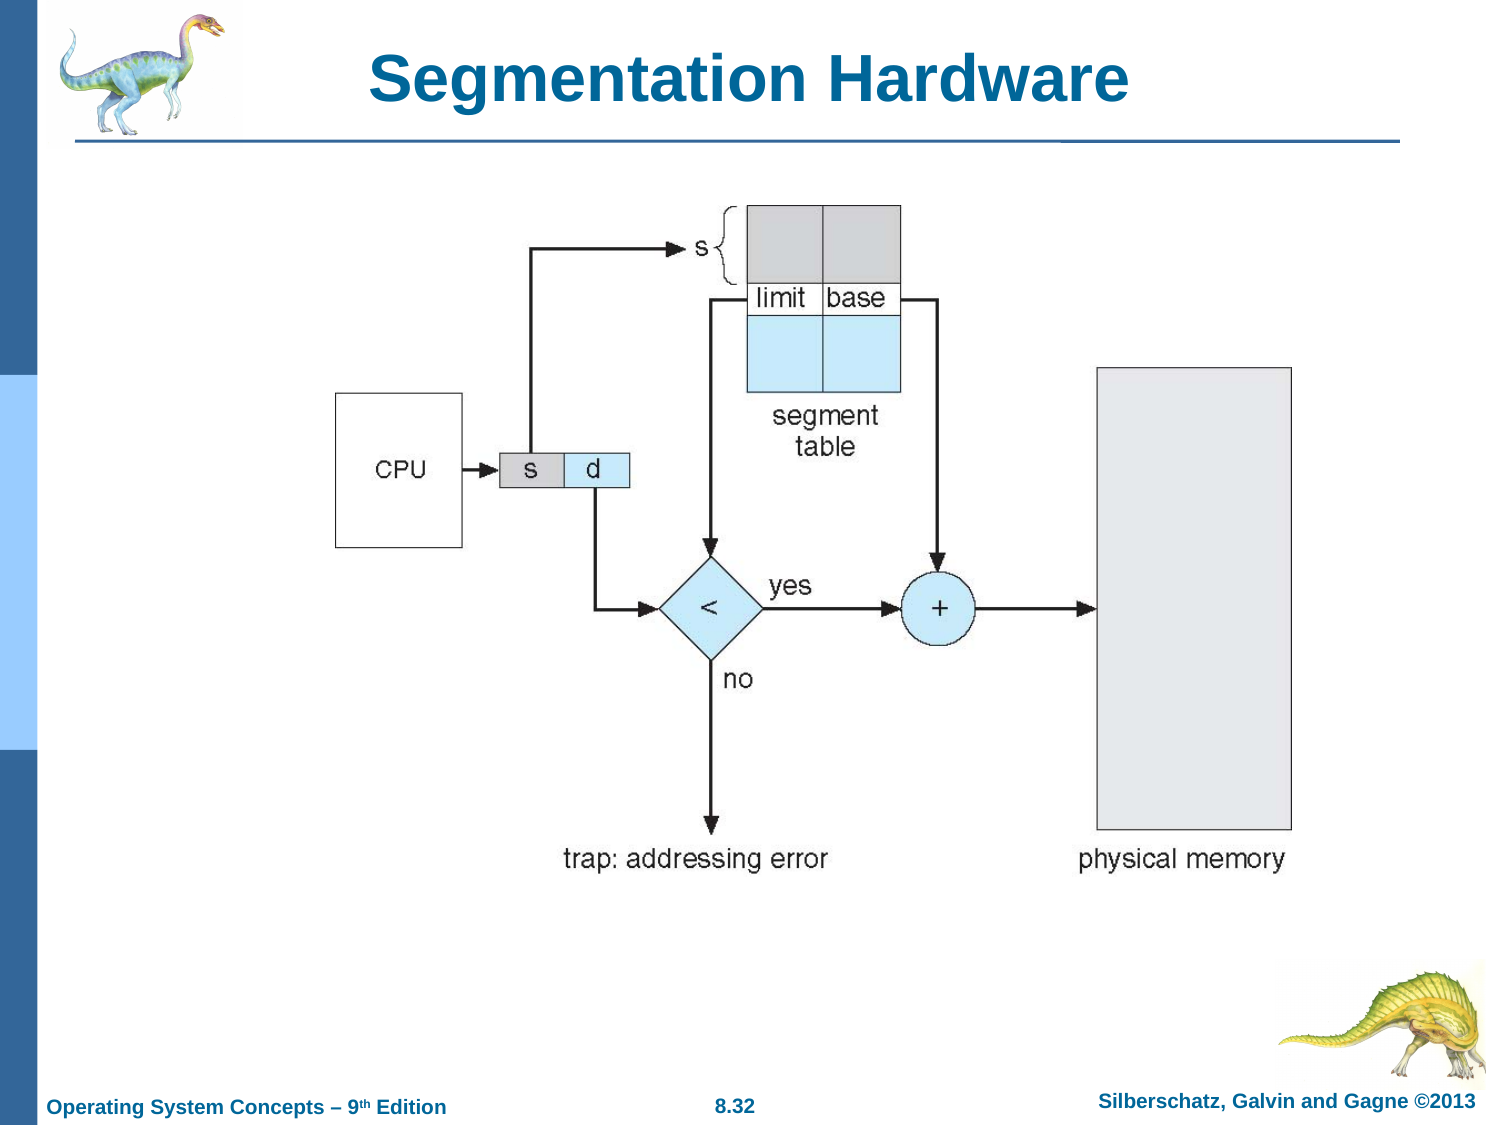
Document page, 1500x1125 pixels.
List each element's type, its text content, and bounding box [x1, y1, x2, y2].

picture [46, 0, 243, 149]
title Segmentation Hardware [74, 27, 1426, 123]
picture [335, 205, 1292, 877]
picture [1275, 959, 1486, 1090]
